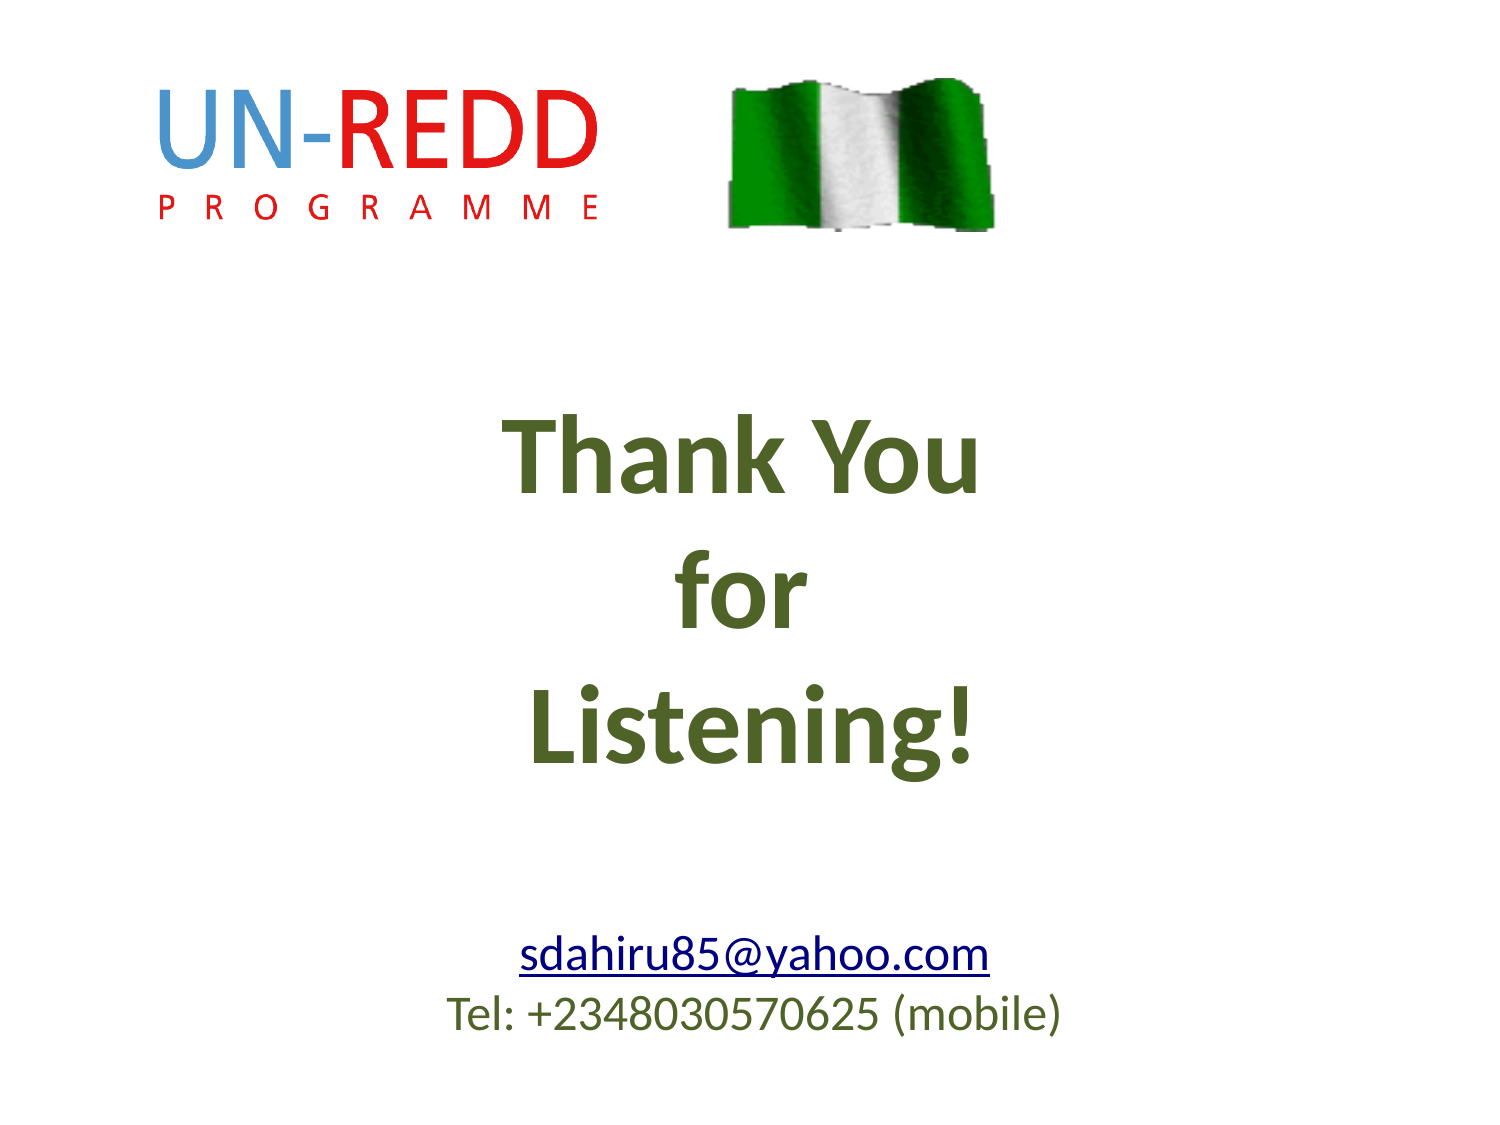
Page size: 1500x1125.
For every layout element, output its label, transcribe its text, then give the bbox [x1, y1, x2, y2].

picture [159, 89, 597, 221]
picture [726, 77, 1011, 232]
text_box Thank You for Listening! sdahiru85@yahoo.com Tel: +2348030570625 (mobile) [431, 373, 1078, 1049]
